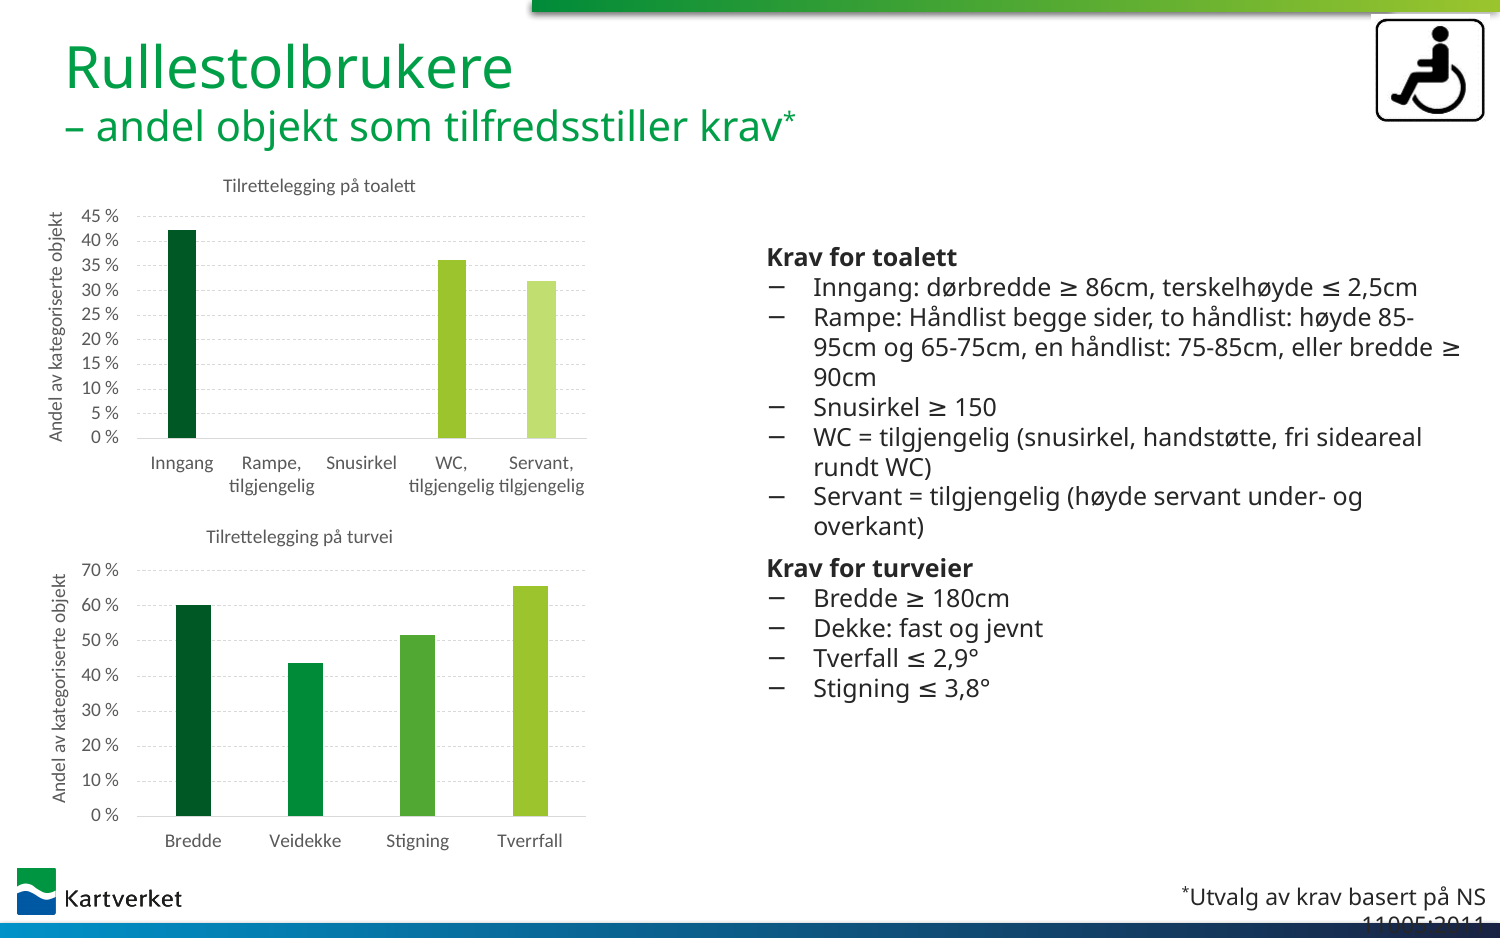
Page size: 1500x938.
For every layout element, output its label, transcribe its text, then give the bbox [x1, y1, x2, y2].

text_box *Utvalg av krav basert på NS 11005:2011 [1068, 873, 1500, 938]
text_box Rullestolbrukere – andel objekt som tilfredsstiller krav* [49, 14, 1431, 158]
text_box Krav for toalett Inngang: dørbredde ≥ 86cm, terskelhøyde ≤ 2,5cm Rampe: Håndlist begge sider, to håndlist: høyde 85-95cm og 65-75cm, en håndlist: 75-85cm, eller bredde ≥ 90cm Snusirkel ≥ 150 WC = tilgjengelig (snusirkel, handstøtte, fri sideareal rundt WC) Servant = tilgjengelig (høyde servant under- og overkant) [751, 234, 1483, 545]
text_box Krav for turveier Bredde ≥ 180cm Dekke: fast og jevnt Tverfall ≤ 2,9° Stigning ≤ 3,8° [751, 545, 1483, 710]
picture [41, 520, 598, 859]
picture [41, 166, 598, 505]
picture [1371, 13, 1491, 127]
